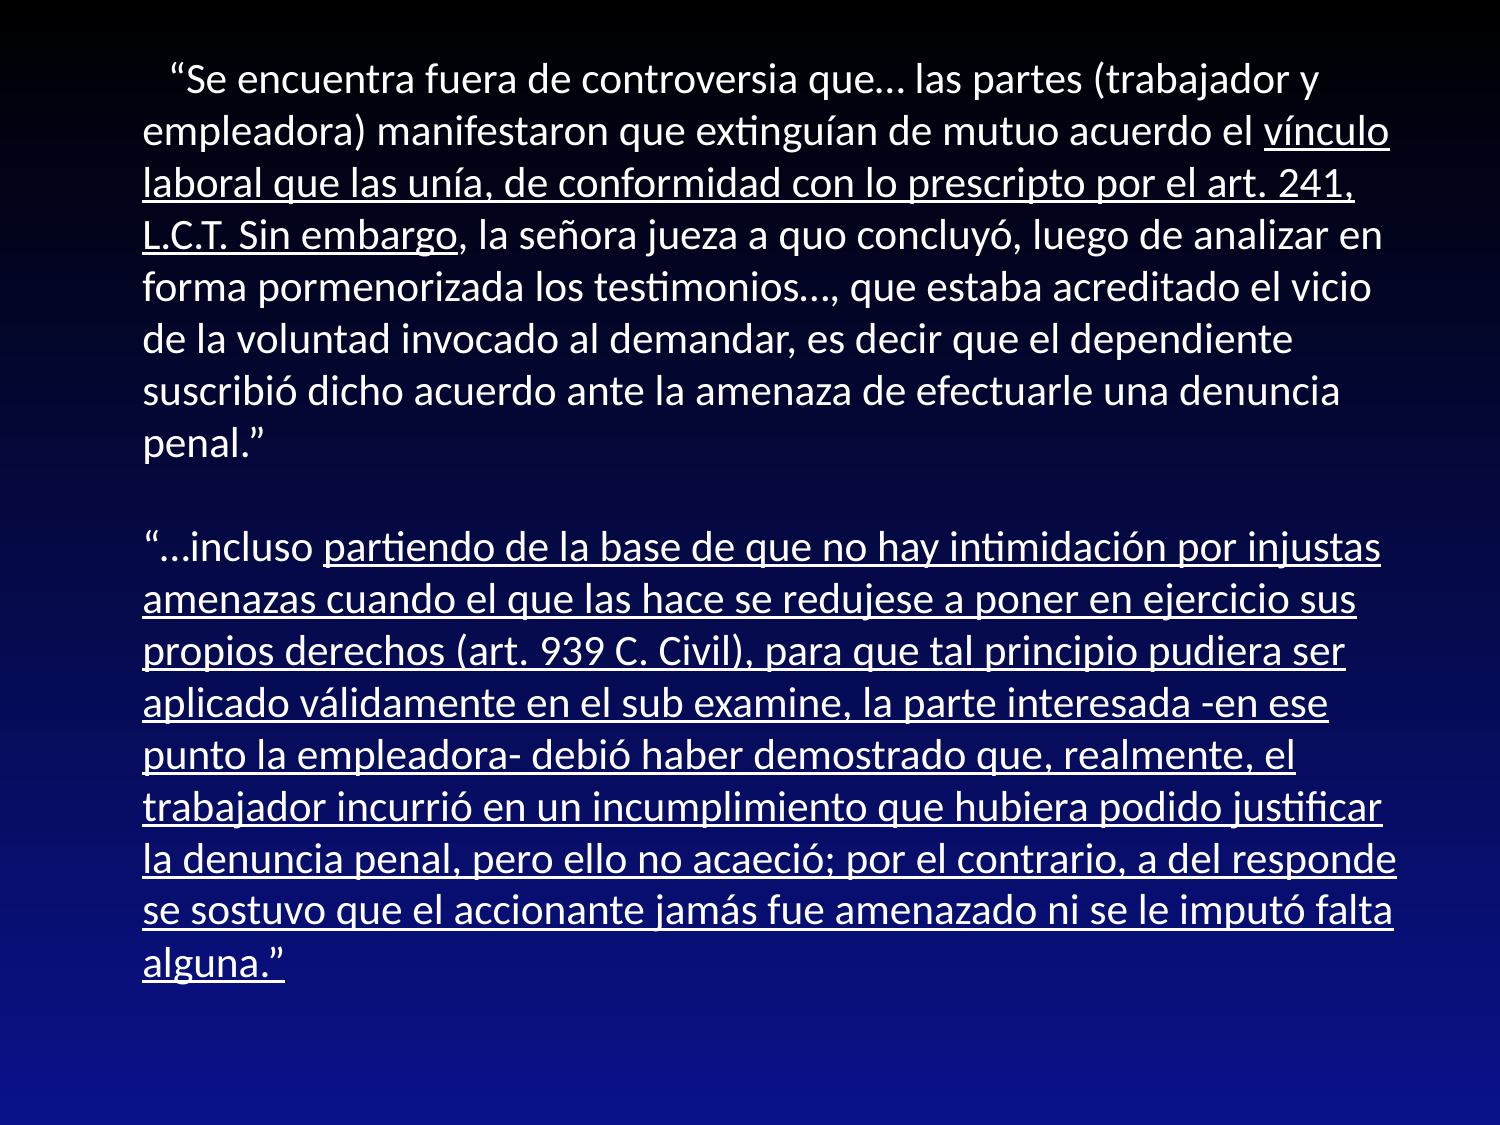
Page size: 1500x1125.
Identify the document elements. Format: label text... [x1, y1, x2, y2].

list “Se encuentra fuera de controversia que… las partes (trabajador y empleadora) manifestaron que extinguían de mutuo acuerdo el vínculo laboral que las unía, de conformidad con lo prescripto por el art. 241, L.C.T. Sin embargo, la señora jueza a quo concluyó, luego de analizar en forma pormenorizada los testimonios…, que estaba acreditado el vicio de la voluntad invocado al demandar, es decir que el dependiente suscribió dicho acuerdo ante la amenaza de efectuarle una denuncia penal.” “…incluso partiendo de la base de que no hay intimidación por injustas amenazas cuando el que las hace se redujese a poner en ejercicio sus propios derechos (art. 939 C. Civil), para que tal principio pudiera ser aplicado válidamente en el sub examine, la parte interesada -en ese punto la empleadora- debió haber demostrado que, realmente, el trabajador incurrió en un incumplimiento que hubiera podido justificar la denuncia penal, pero ello no acaeció; por el contrario, a del responde se sostuvo que el accionante jamás fue amenazado ni se le imputó falta alguna.” [74, 42, 1426, 1006]
